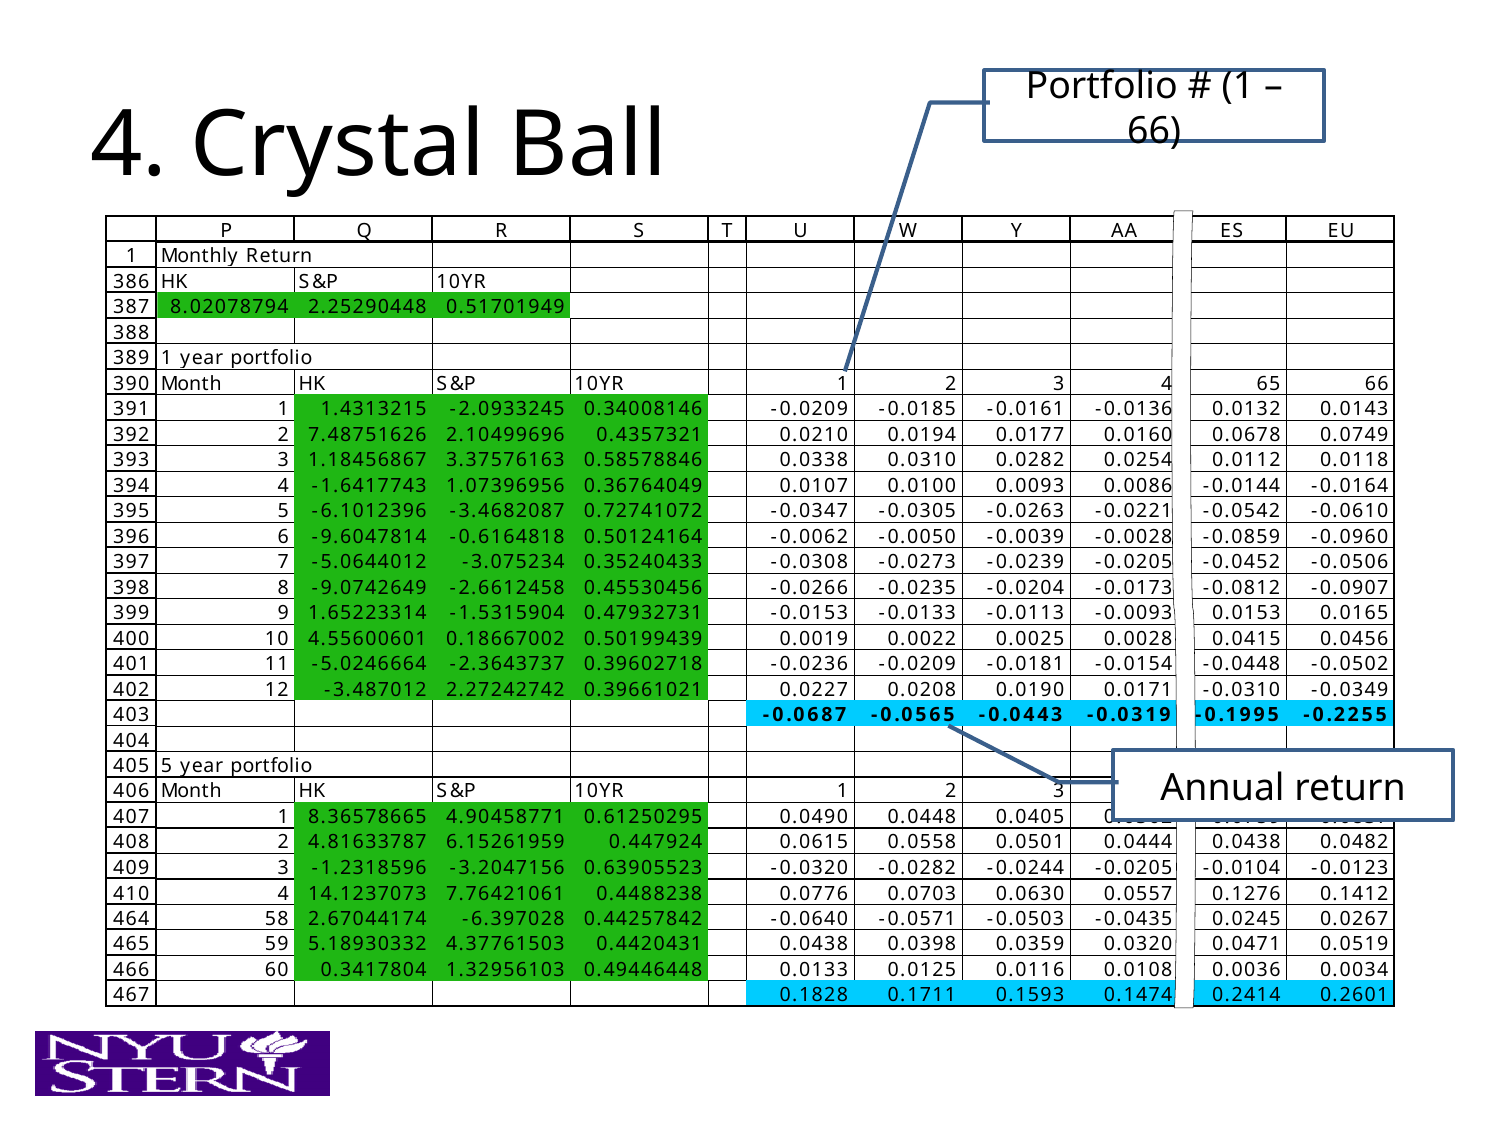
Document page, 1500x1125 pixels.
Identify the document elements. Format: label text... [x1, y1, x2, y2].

title 4. Crystal Ball [75, 45, 1425, 233]
text_box Annual return [1400, 748, 1455, 822]
picture [104, 214, 1396, 1008]
picture [34, 1030, 330, 1097]
text_box Portfolio # (1 – 66) [892, 68, 1326, 213]
text_box [1171, 208, 1196, 213]
